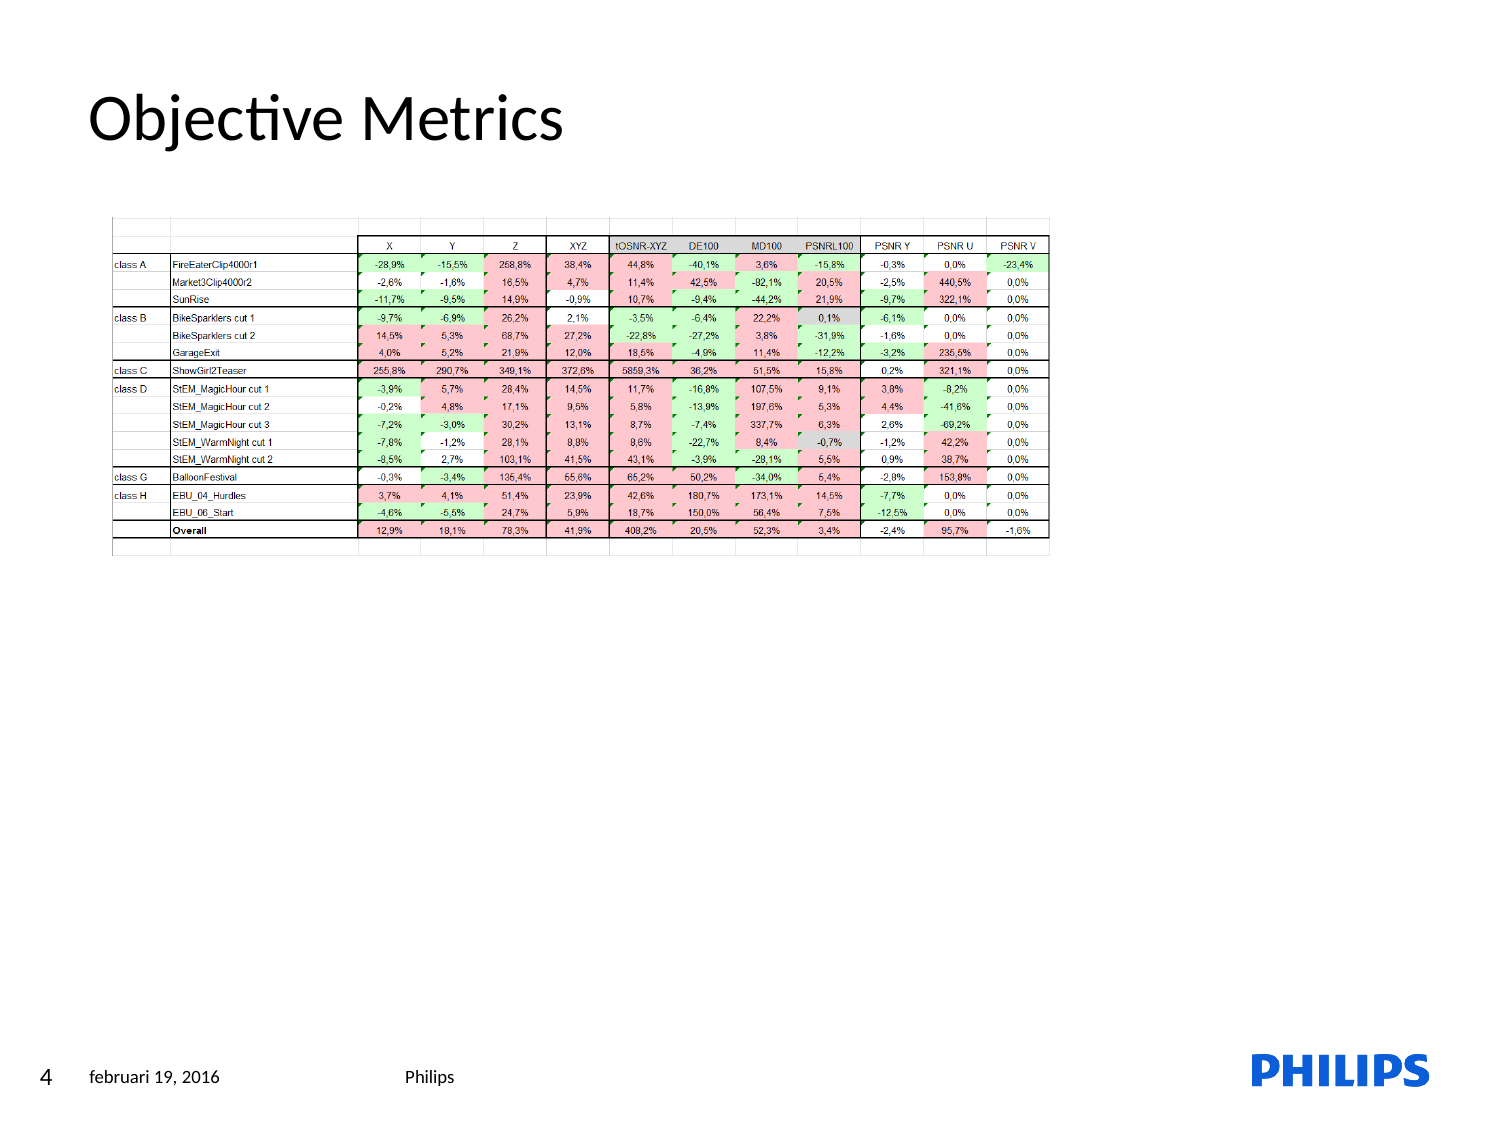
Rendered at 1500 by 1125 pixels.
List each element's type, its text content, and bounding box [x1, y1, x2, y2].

slide_number 4 [39, 1060, 84, 1094]
list Objective Metrics [88, 73, 1412, 240]
picture [111, 217, 1050, 556]
footer Philips [405, 1065, 933, 1089]
slide_number februari 19, 2016 [89, 1065, 247, 1089]
